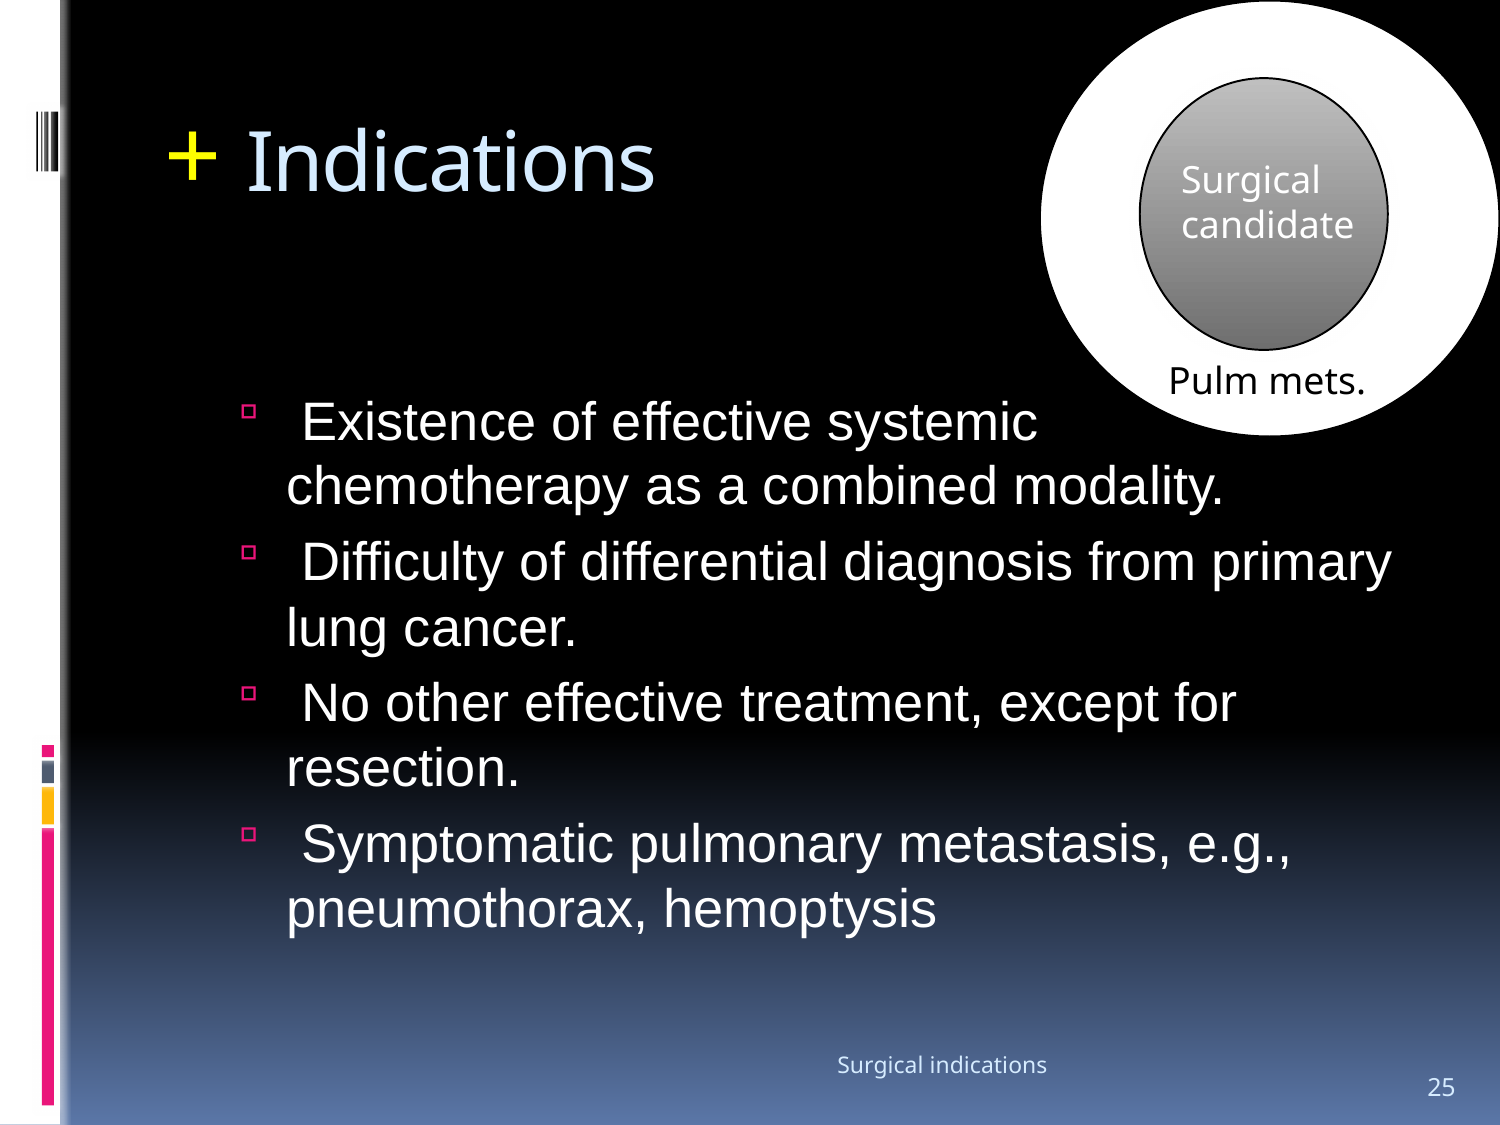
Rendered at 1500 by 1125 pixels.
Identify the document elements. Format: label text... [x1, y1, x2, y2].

text_box [1138, 77, 1389, 349]
text_box Pulm mets. [1153, 349, 1382, 410]
slide_number 25 [1412, 1052, 1488, 1113]
text_box Surgical candidate [1166, 148, 1370, 254]
title + Indications [150, 83, 1086, 234]
footer Surgical indications [150, 1052, 1063, 1113]
list Existence of effective systemic chemotherapy as a combined modality. Difficulty of differential diagnosis from primary lung cancer. No other effective treatment, except for resection. Symptomatic pulmonary metastasis, e.g., pneumothorax, hemoptysis [150, 292, 1425, 1043]
text_box [1037, 0, 1500, 439]
